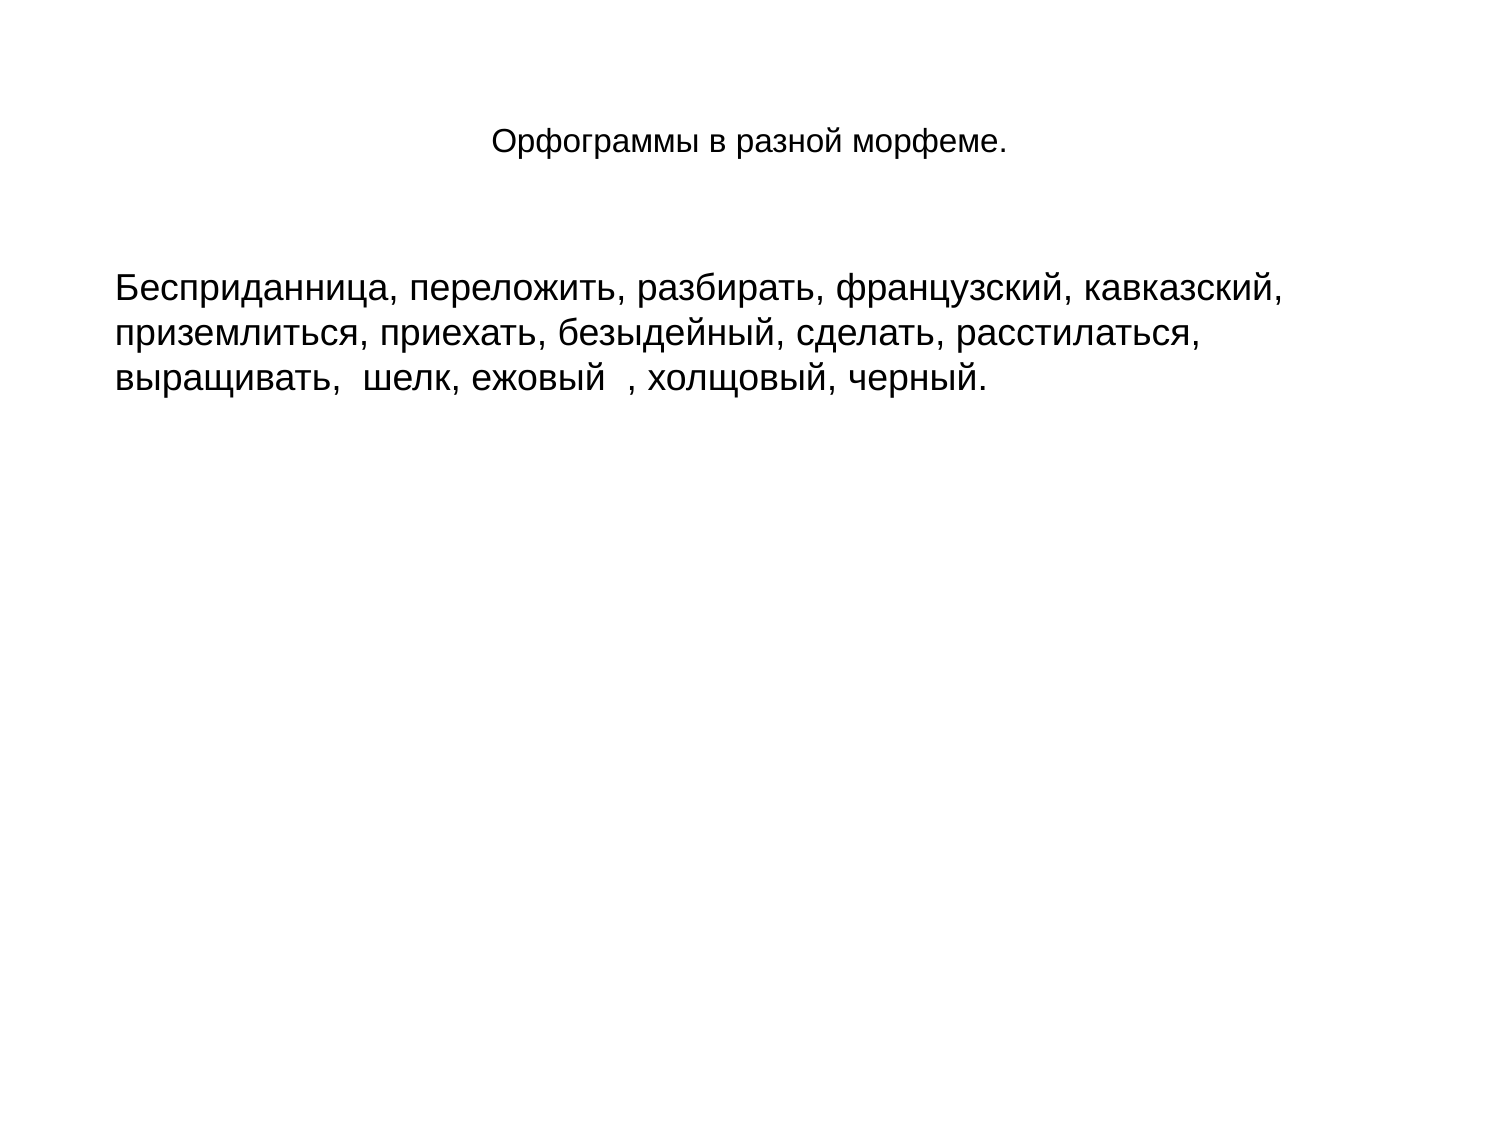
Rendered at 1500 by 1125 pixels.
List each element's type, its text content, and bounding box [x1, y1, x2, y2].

text_box Бесприданница, переложить, разбирать, французский, кавказский, приземлиться, приехать, безыдейный, сделать, расстилаться, выращивать, шелк, ежовый , холщовый, черный. [100, 255, 1376, 405]
title Орфограммы в разной морфеме. [74, 44, 1426, 233]
